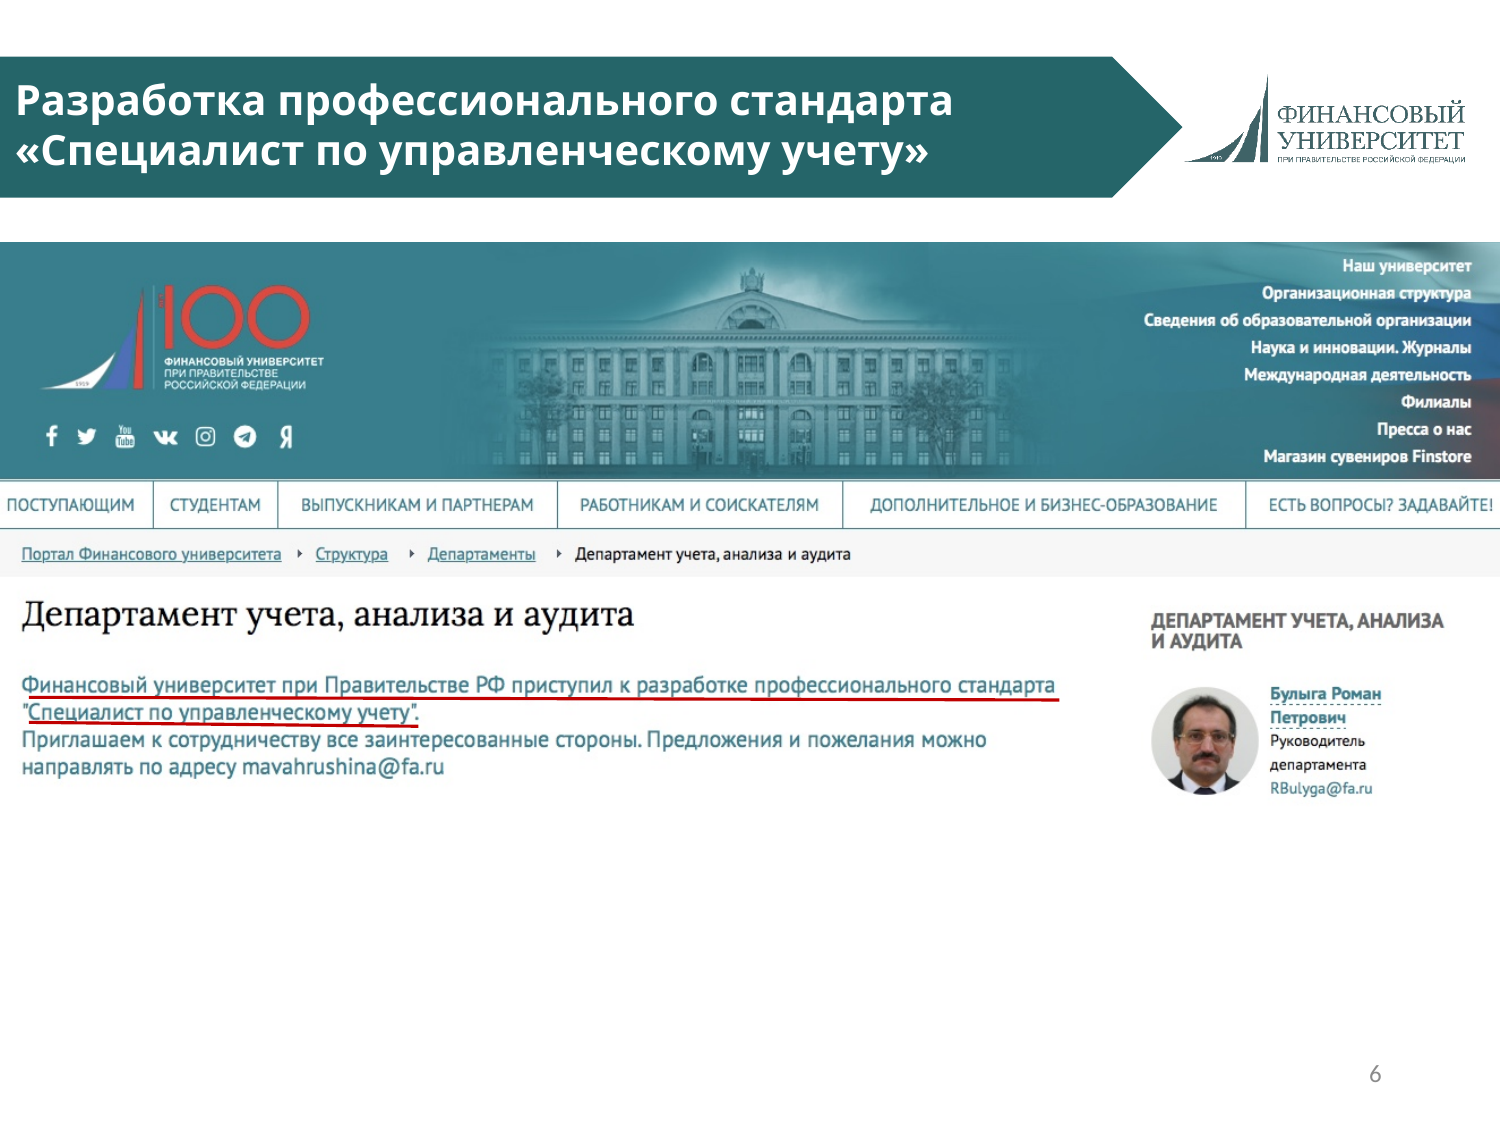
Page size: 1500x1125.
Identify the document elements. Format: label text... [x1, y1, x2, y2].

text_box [28, 722, 419, 727]
picture [1182, 70, 1466, 171]
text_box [28, 697, 1060, 701]
slide_number 6 [1059, 1042, 1397, 1103]
text_box [0, 55, 1182, 199]
picture [0, 242, 1500, 813]
text_box Разработка профессионального стандарта «Специалист по управленческому учету» [0, 66, 1121, 182]
